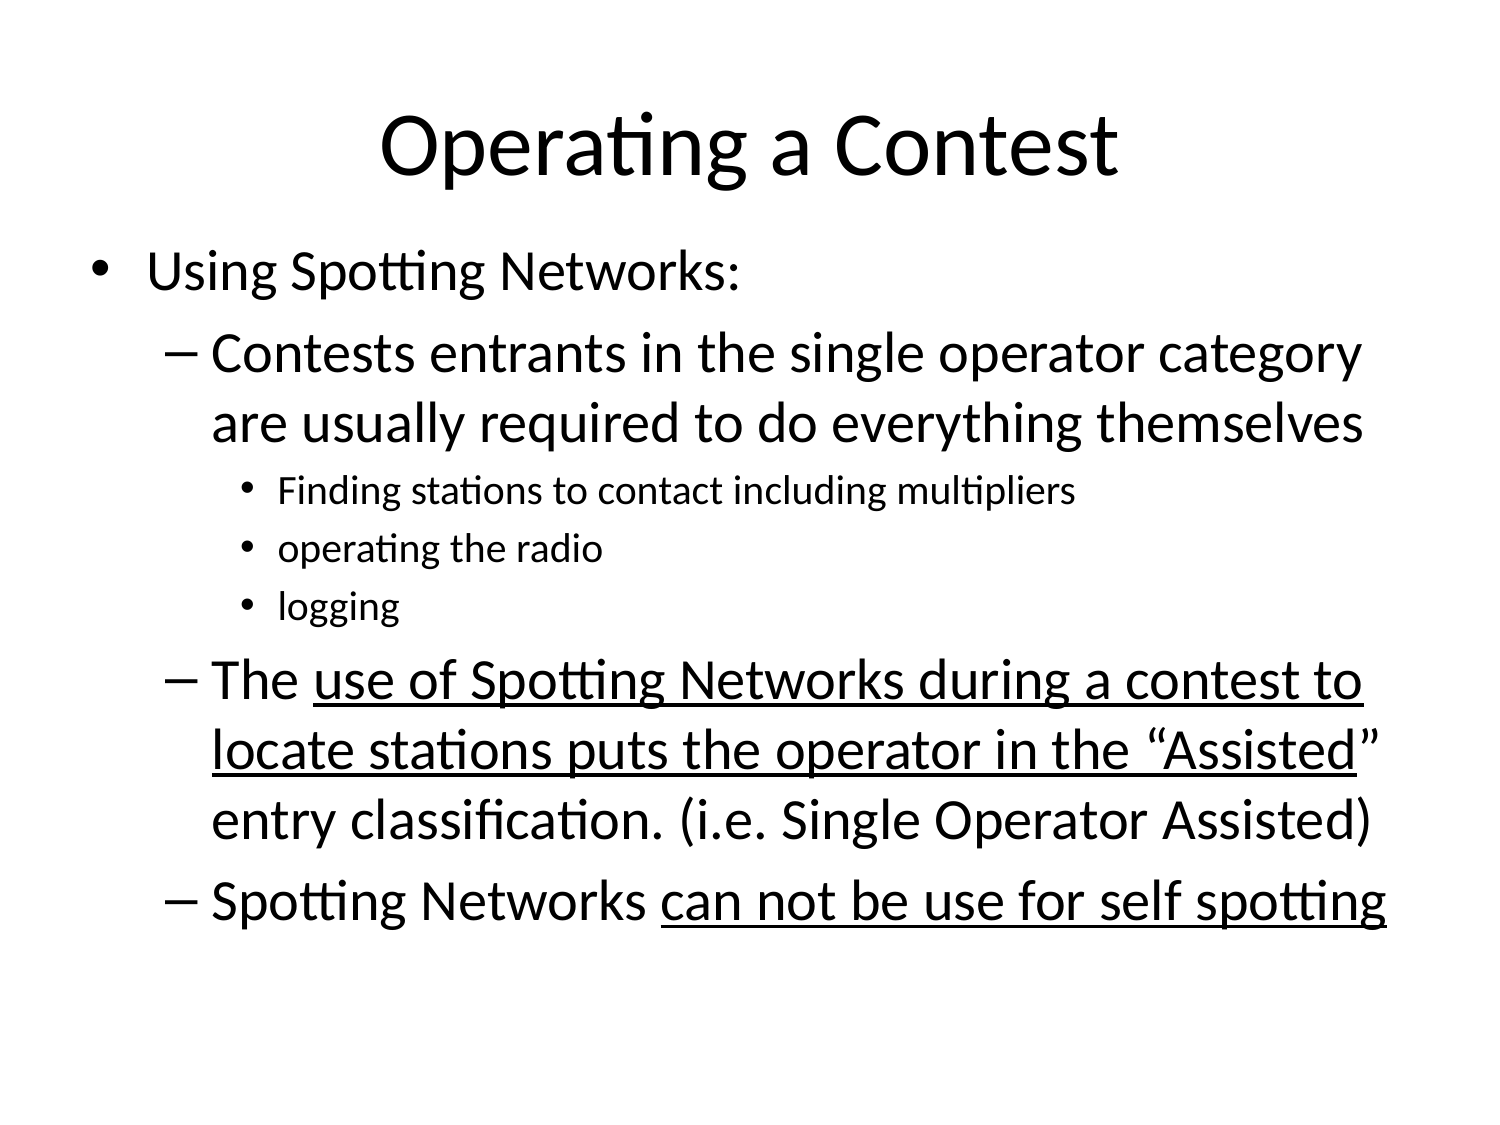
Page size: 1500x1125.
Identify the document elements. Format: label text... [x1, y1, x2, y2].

list Using Spotting Networks: Contests entrants in the single operator category are usually required to do everything themselves Finding stations to contact including multipliers operating the radio logging The use of Spotting Networks during a contest to locate stations puts the operator in the “Assisted” entry classification. (i.e. Single Operator Assisted) Spotting Networks can not be use for self spotting [75, 224, 1425, 1005]
title Operating a Contest [75, 45, 1425, 224]
